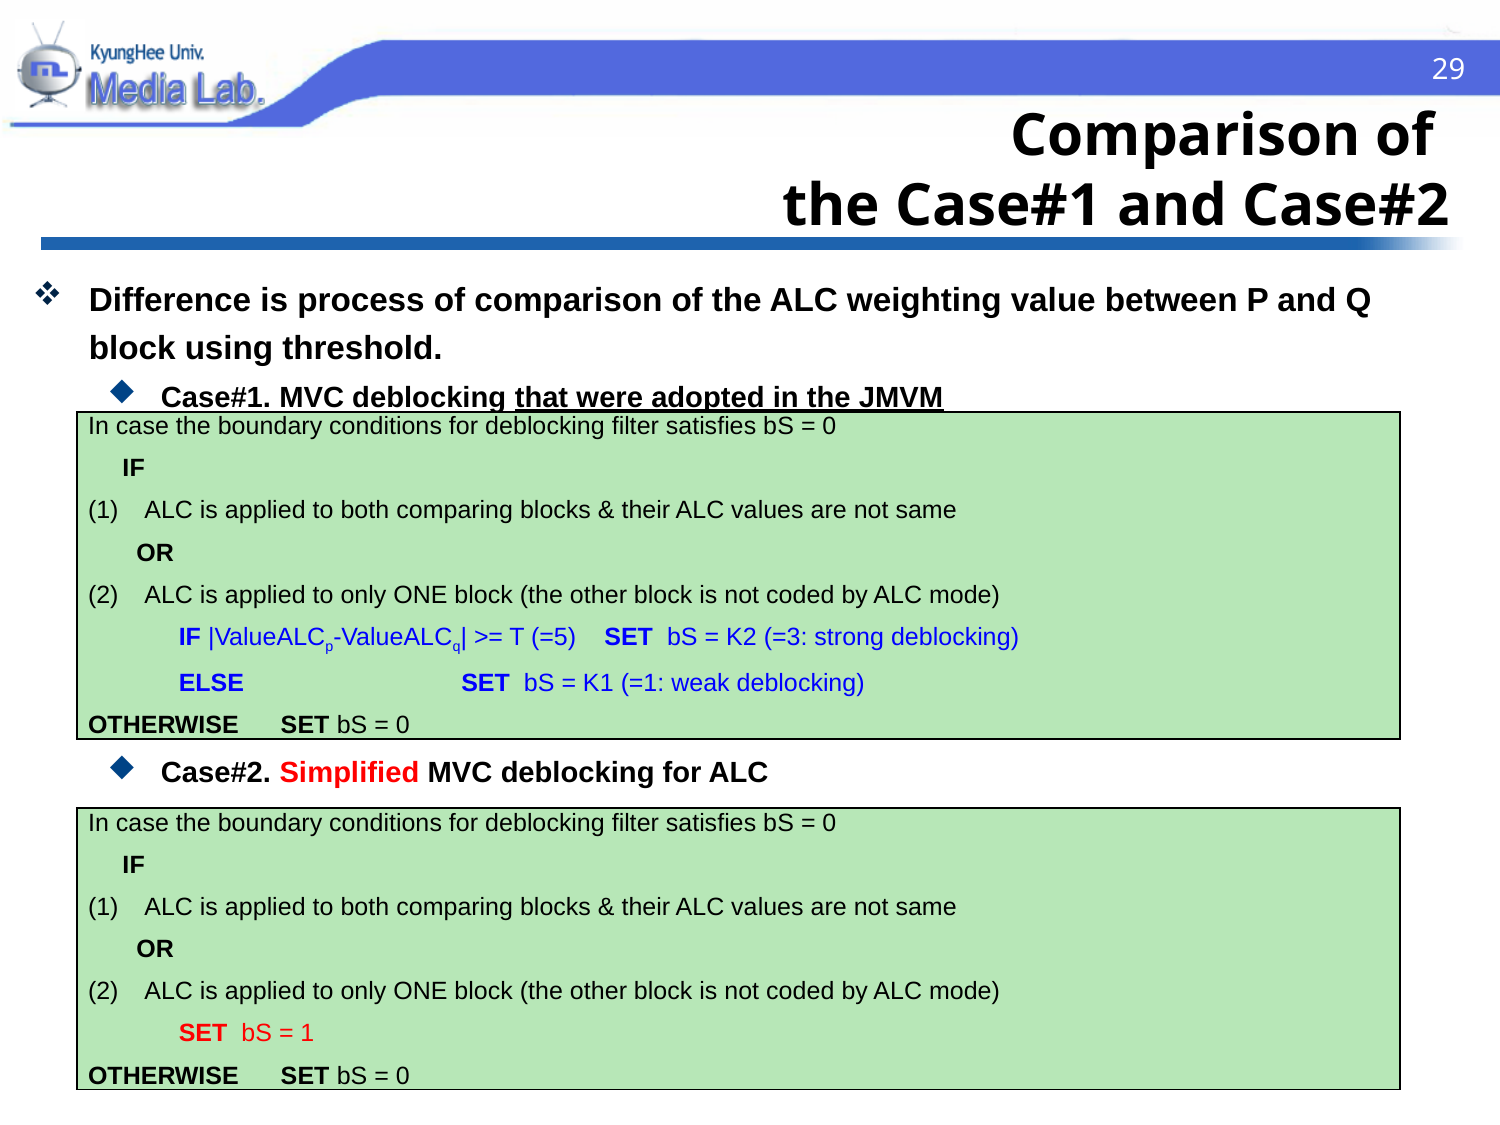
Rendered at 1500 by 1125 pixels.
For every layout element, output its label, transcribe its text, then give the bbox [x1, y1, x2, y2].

title Comparison of the Case#1 and Case#2 [312, 101, 1465, 233]
table_header In case the boundary conditions for deblocking filter satisfies bS = 0 IF ALC is applied to both comparing blocks & their ALC values are not same OR ALC is applied to only ONE block (the other block is not coded by ALC mode) IF |ValueALCp-ValueALCq| >= T (=5) SET bS = K2 (=3: strong deblocking) ELSE SET bS = K1 (=1: weak deblocking) OTHERWISE SET bS = 0 [78, 413, 1399, 738]
picture [41, 237, 1500, 250]
picture [0, 0, 1500, 138]
list Difference is process of comparison of the ALC weighting value between P and Q block using threshold. Case#1. MVC deblocking that were adopted in the JMVM Case#2. Simplified MVC deblocking for ALC [17, 262, 1483, 1107]
slide_number 29 [1403, 42, 1481, 93]
table_header In case the boundary conditions for deblocking filter satisfies bS = 0 IF ALC is applied to both comparing blocks & their ALC values are not same OR ALC is applied to only ONE block (the other block is not coded by ALC mode) SET bS = 1 OTHERWISE SET bS = 0 [78, 809, 1399, 1089]
